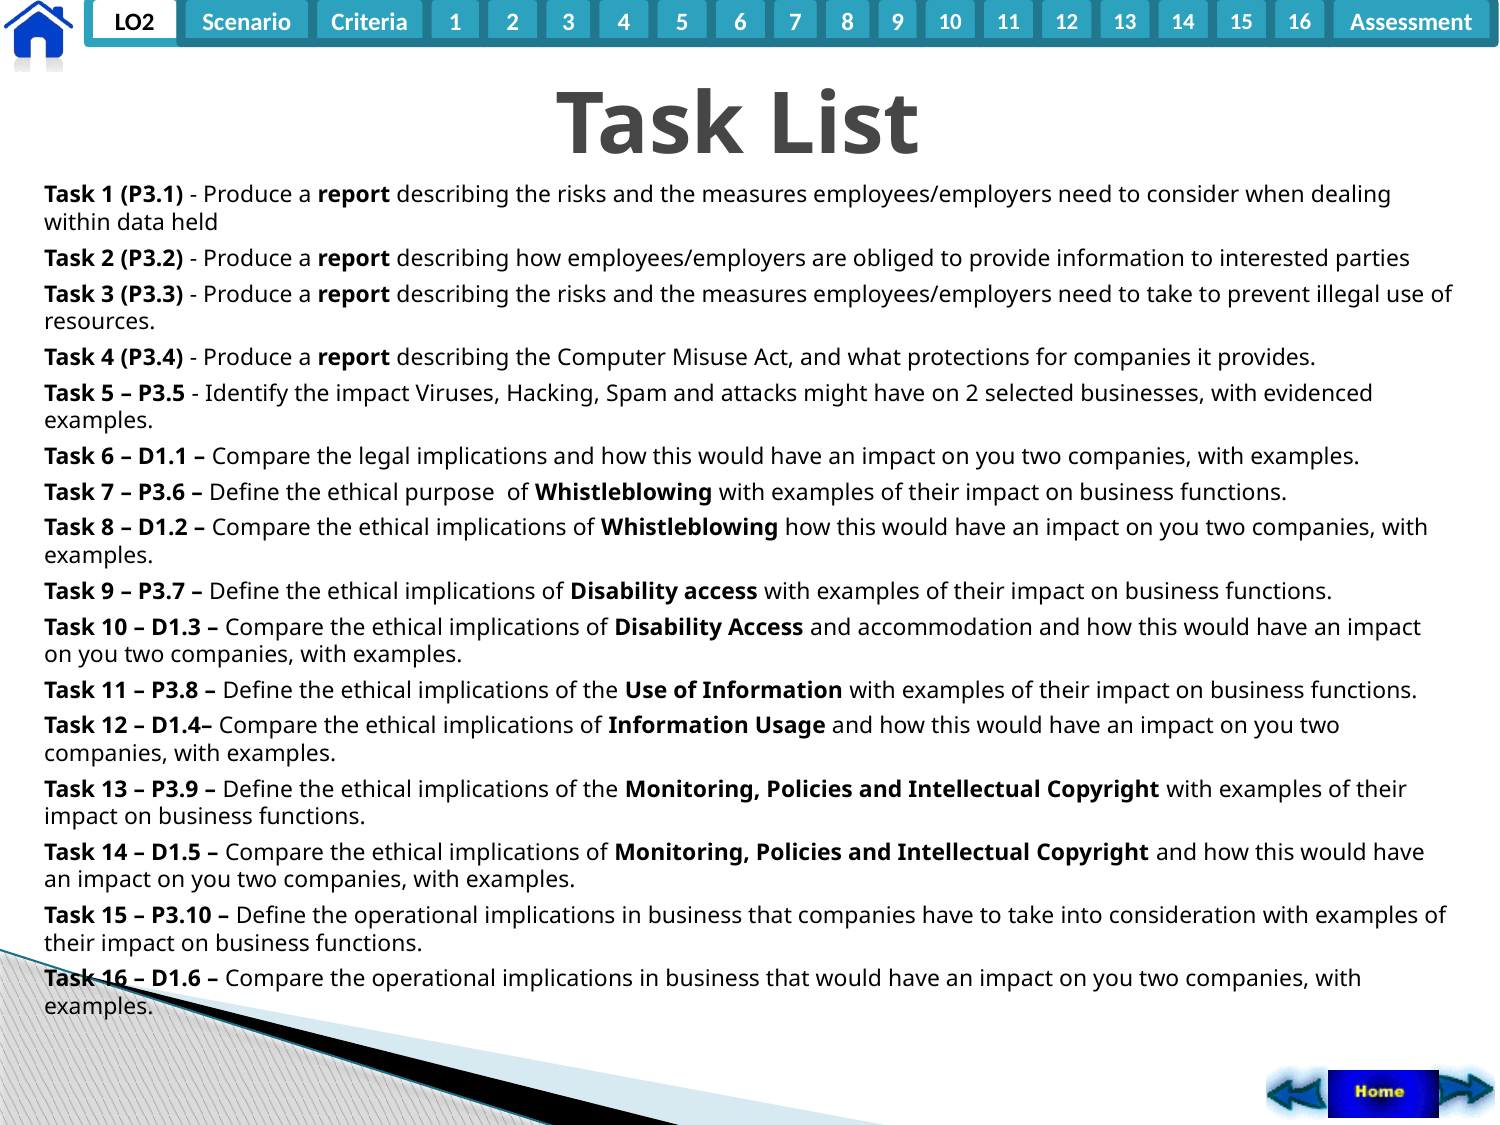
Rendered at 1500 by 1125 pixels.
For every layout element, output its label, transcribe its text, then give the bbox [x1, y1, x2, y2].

list Task 1 (P3.1) - Produce a report describing the risks and the measures employees/employers need to consider when dealing within data held Task 2 (P3.2) - Produce a report describing how employees/employers are obliged to provide information to interested parties Task 3 (P3.3) - Produce a report describing the risks and the measures employees/employers need to take to prevent illegal use of resources. Task 4 (P3.4) - Produce a report describing the Computer Misuse Act, and what protections for companies it provides. Task 5 – P3.5 - Identify the impact Viruses, Hacking, Spam and attacks might have on 2 selected businesses, with evidenced examples. Task 6 – D1.1 – Compare the legal implications and how this would have an impact on you two companies, with examples. Task 7 – P3.6 – Define the ethical purpose of Whistleblowing with examples of their impact on business functions. Task 8 – D1.2 – Compare the ethical implications of Whistleblowing how this would have an impact on you two companies, with examples. Task 9 – P3.7 – Define the ethical implications of Disability access with examples of their impact on business functions. Task 10 – D1.3 – Compare the ethical implications of Disability Access and accommodation and how this would have an impact on you two companies, with examples. Task 11 – P3.8 – Define the ethical implications of the Use of Information with examples of their impact on business functions. Task 12 – D1.4– Compare the ethical implications of Information Usage and how this would have an impact on you two companies, with examples. Task 13 – P3.9 – Define the ethical implications of the Monitoring, Policies and Intellectual Copyright with examples of their impact on business functions. Task 14 – D1.5 – Compare the ethical implications of Monitoring, Policies and Intellectual Copyright and how this would have an impact on you two companies, with examples. Task 15 – P3.10 – Define the operational implications in business that companies have to take into consideration with examples of their impact on business functions. Task 16 – D1.6 – Compare the operational implications in business that would have an impact on you two companies, with examples. [29, 172, 1471, 1024]
picture [0, 0, 77, 91]
picture [1266, 1055, 1495, 1125]
title Task List [29, 54, 1447, 171]
